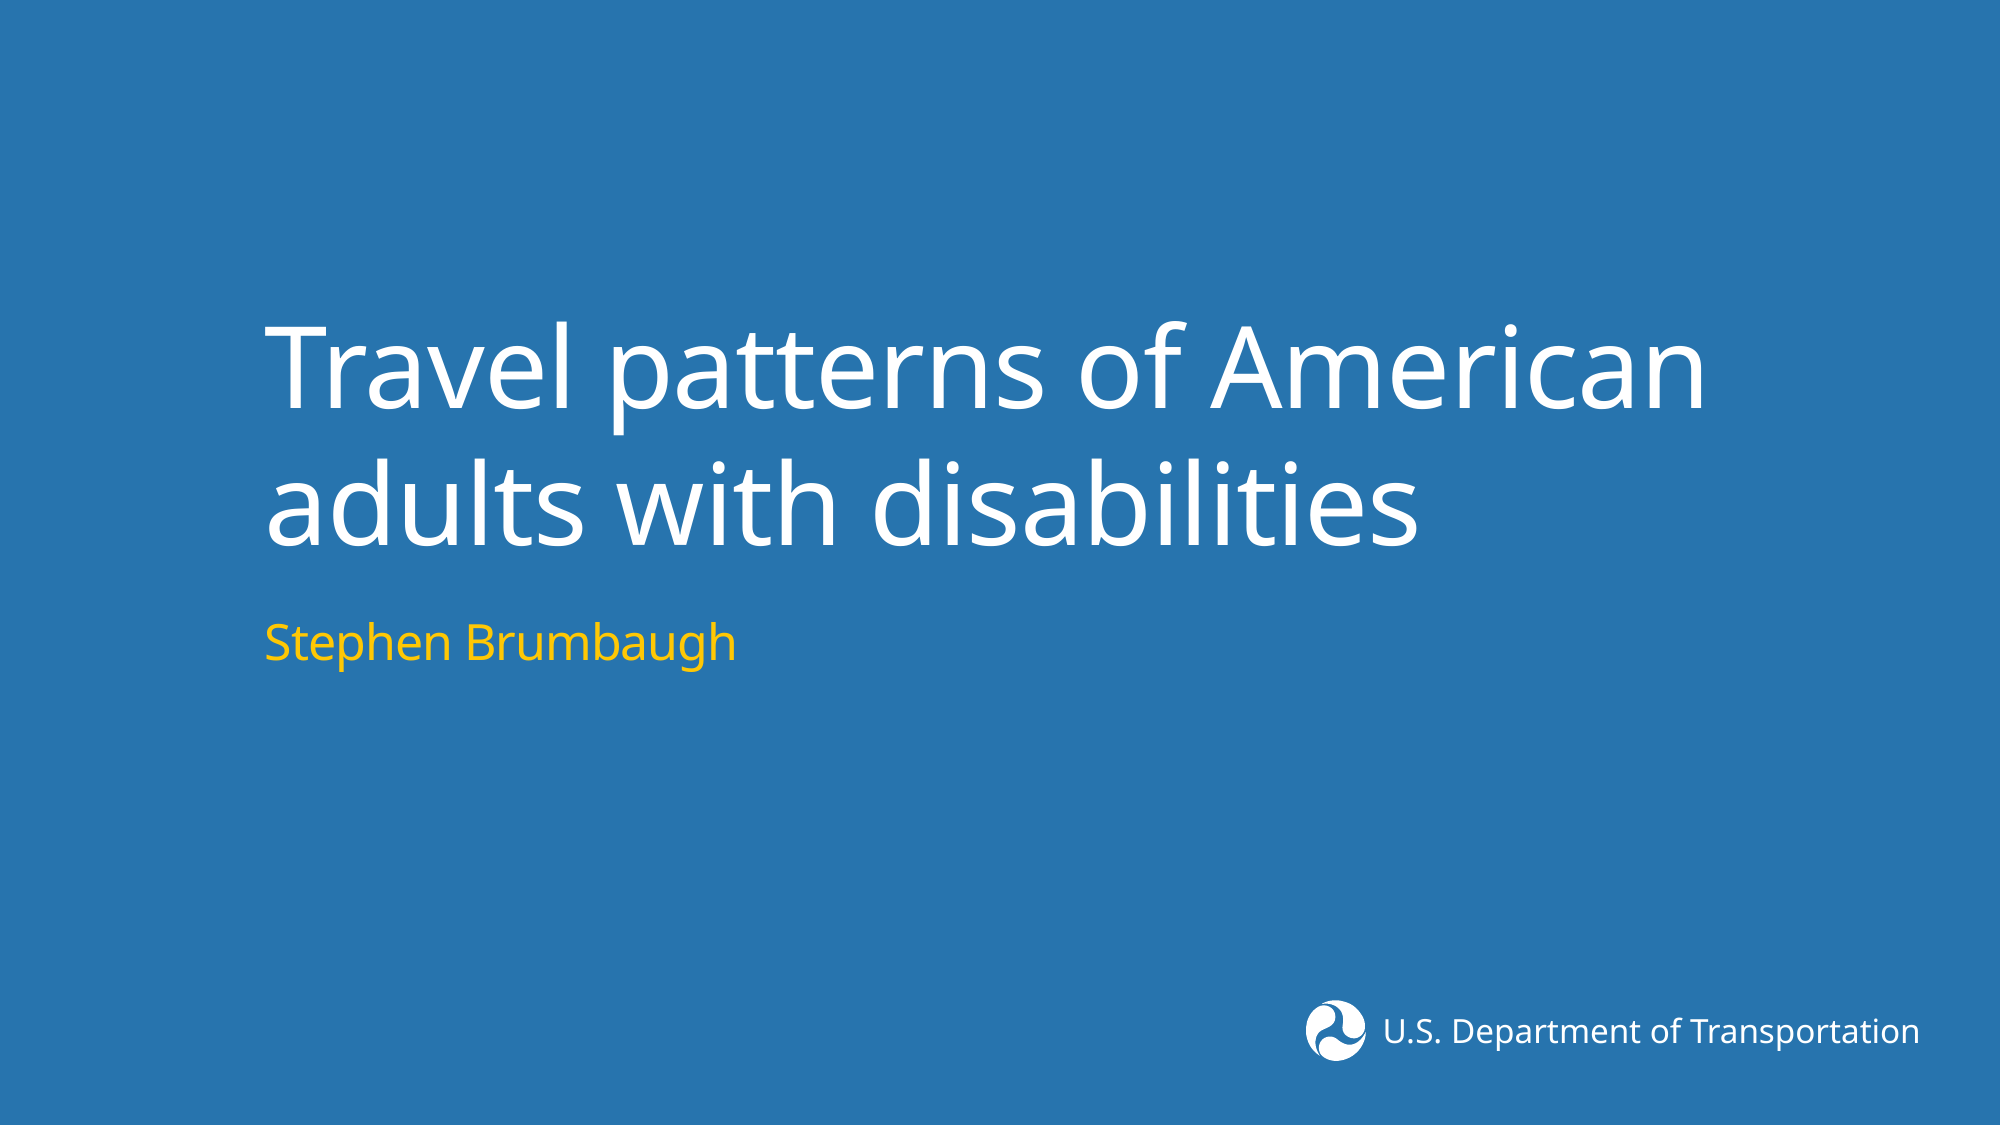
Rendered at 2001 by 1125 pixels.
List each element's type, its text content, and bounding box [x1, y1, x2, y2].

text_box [1305, 1000, 1366, 1061]
subtitle Stephen Brumbaugh [249, 590, 1750, 863]
title Travel patterns of American adults with disabilities [249, 184, 1750, 576]
text_box U.S. Department of Transportation [1367, 1002, 1946, 1058]
